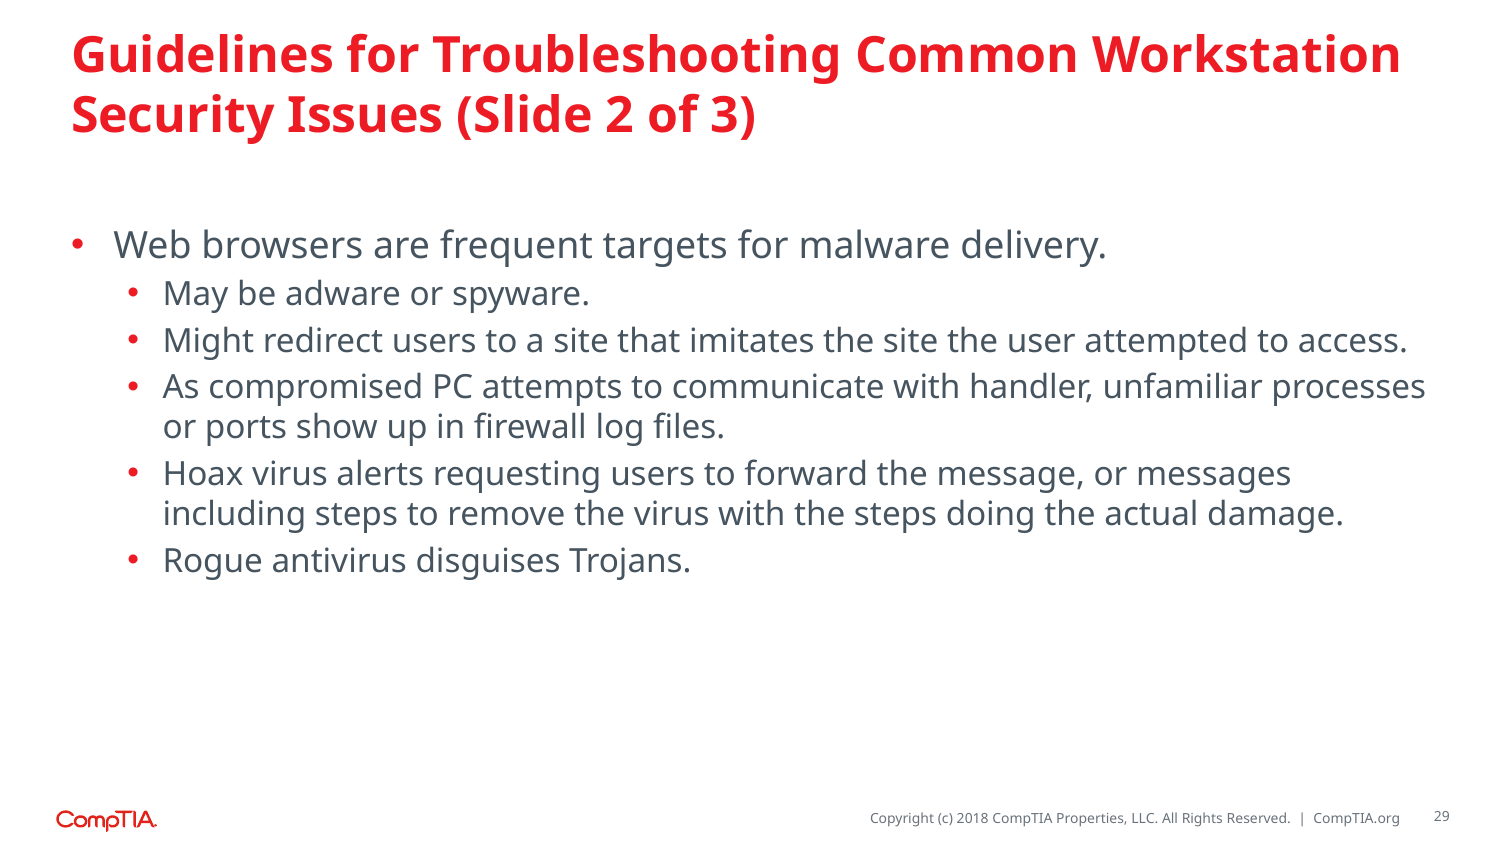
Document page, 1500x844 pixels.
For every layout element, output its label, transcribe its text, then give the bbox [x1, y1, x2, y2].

list Web browsers are frequent targets for malware delivery. May be adware or spyware. Might redirect users to a site that imitates the site the user attempted to access. As compromised PC attempts to communicate with handler, unfamiliar processes or ports show up in firewall log files. Hoax virus alerts requesting users to forward the message, or messages including steps to remove the virus with the steps doing the actual damage. Rogue antivirus disguises Trojans. [56, 160, 1444, 746]
title Guidelines for Troubleshooting Common Workstation Security Issues (Slide 2 of 3) [56, 30, 1444, 134]
slide_number 29 [1407, 800, 1450, 835]
